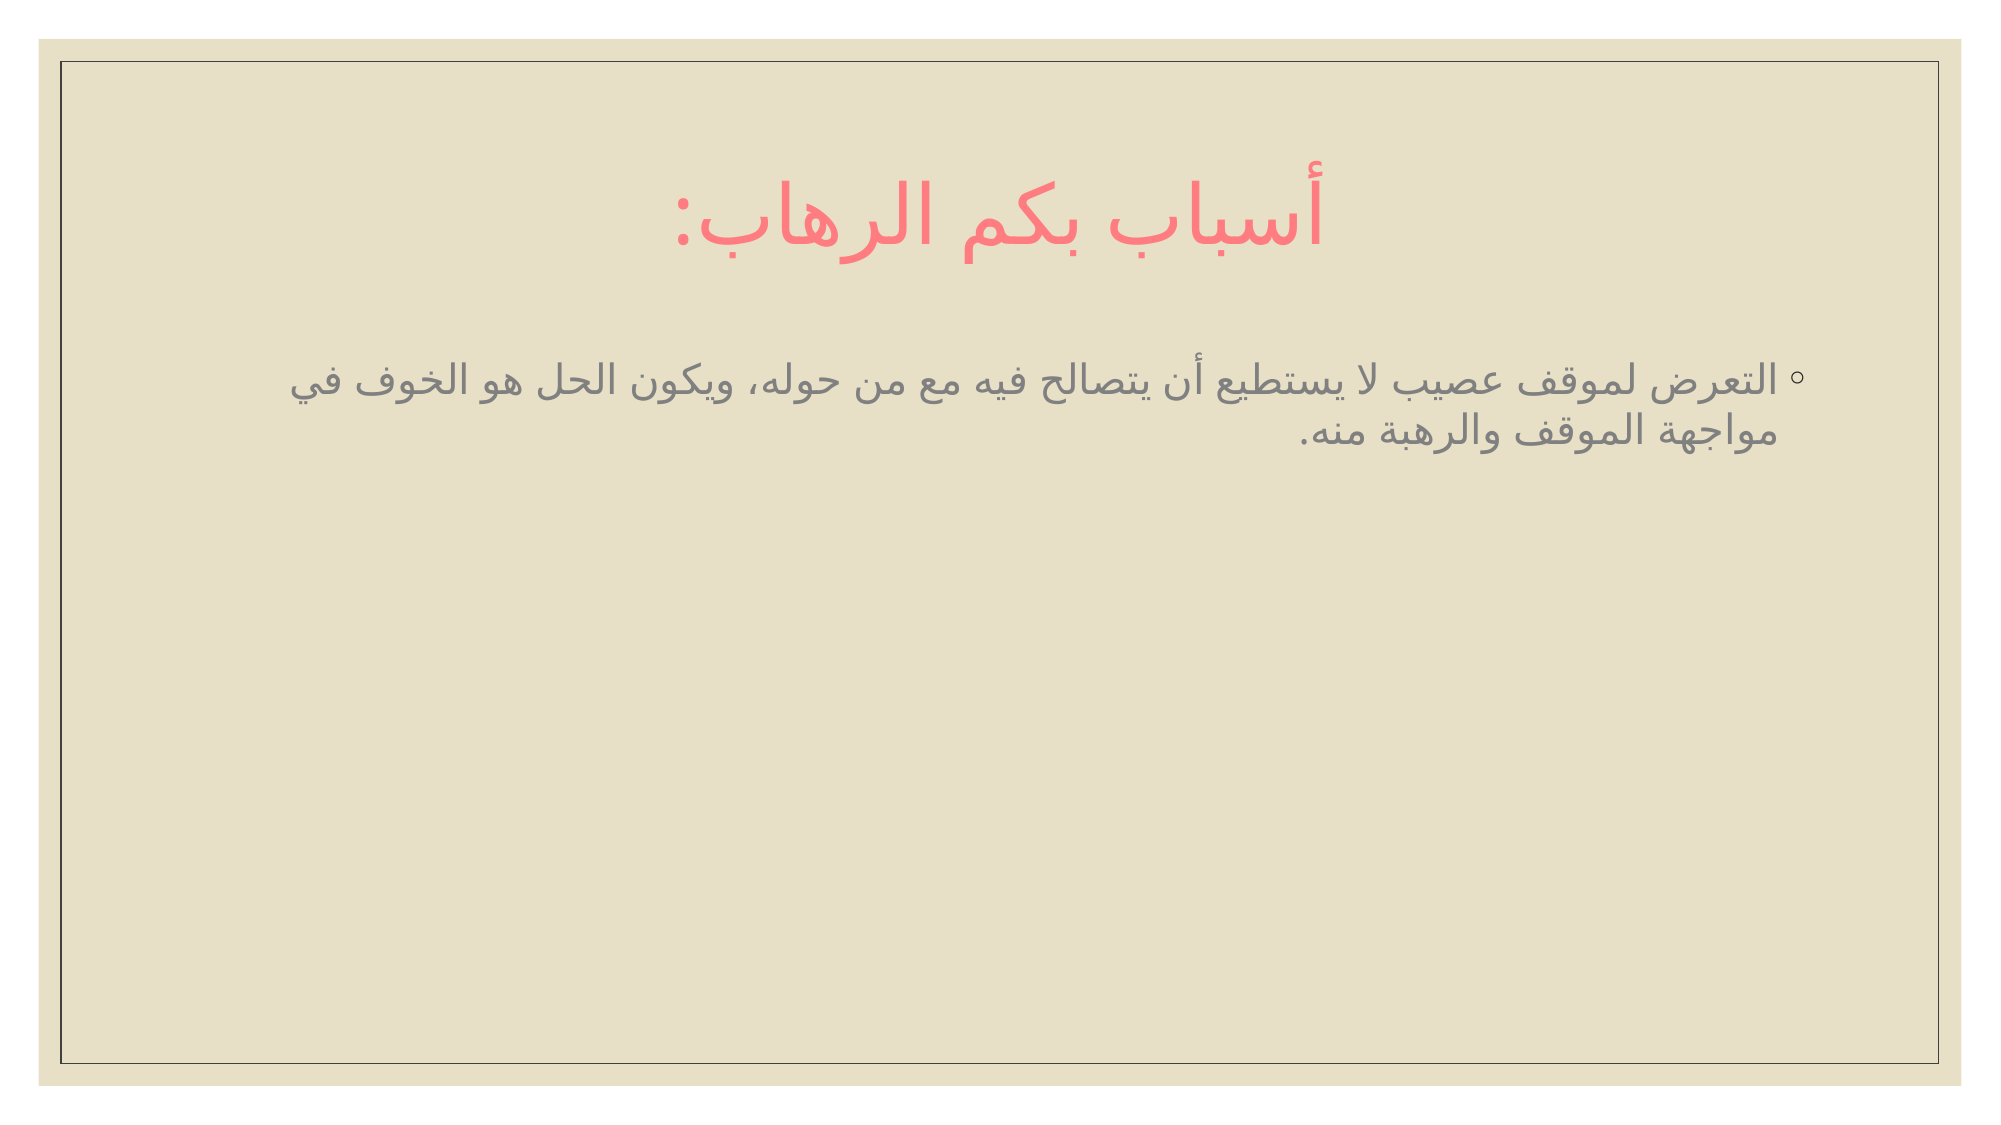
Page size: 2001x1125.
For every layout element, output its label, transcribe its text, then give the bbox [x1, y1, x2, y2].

title أسباب بكم الرهاب: [174, 105, 1825, 331]
list التعرض لموقف عصيب لا يستطيع أن يتصالح فيه مع من حوله، ويكون الحل هو الخوف في مواجهة الموقف والرهبة منه. [174, 345, 1825, 990]
